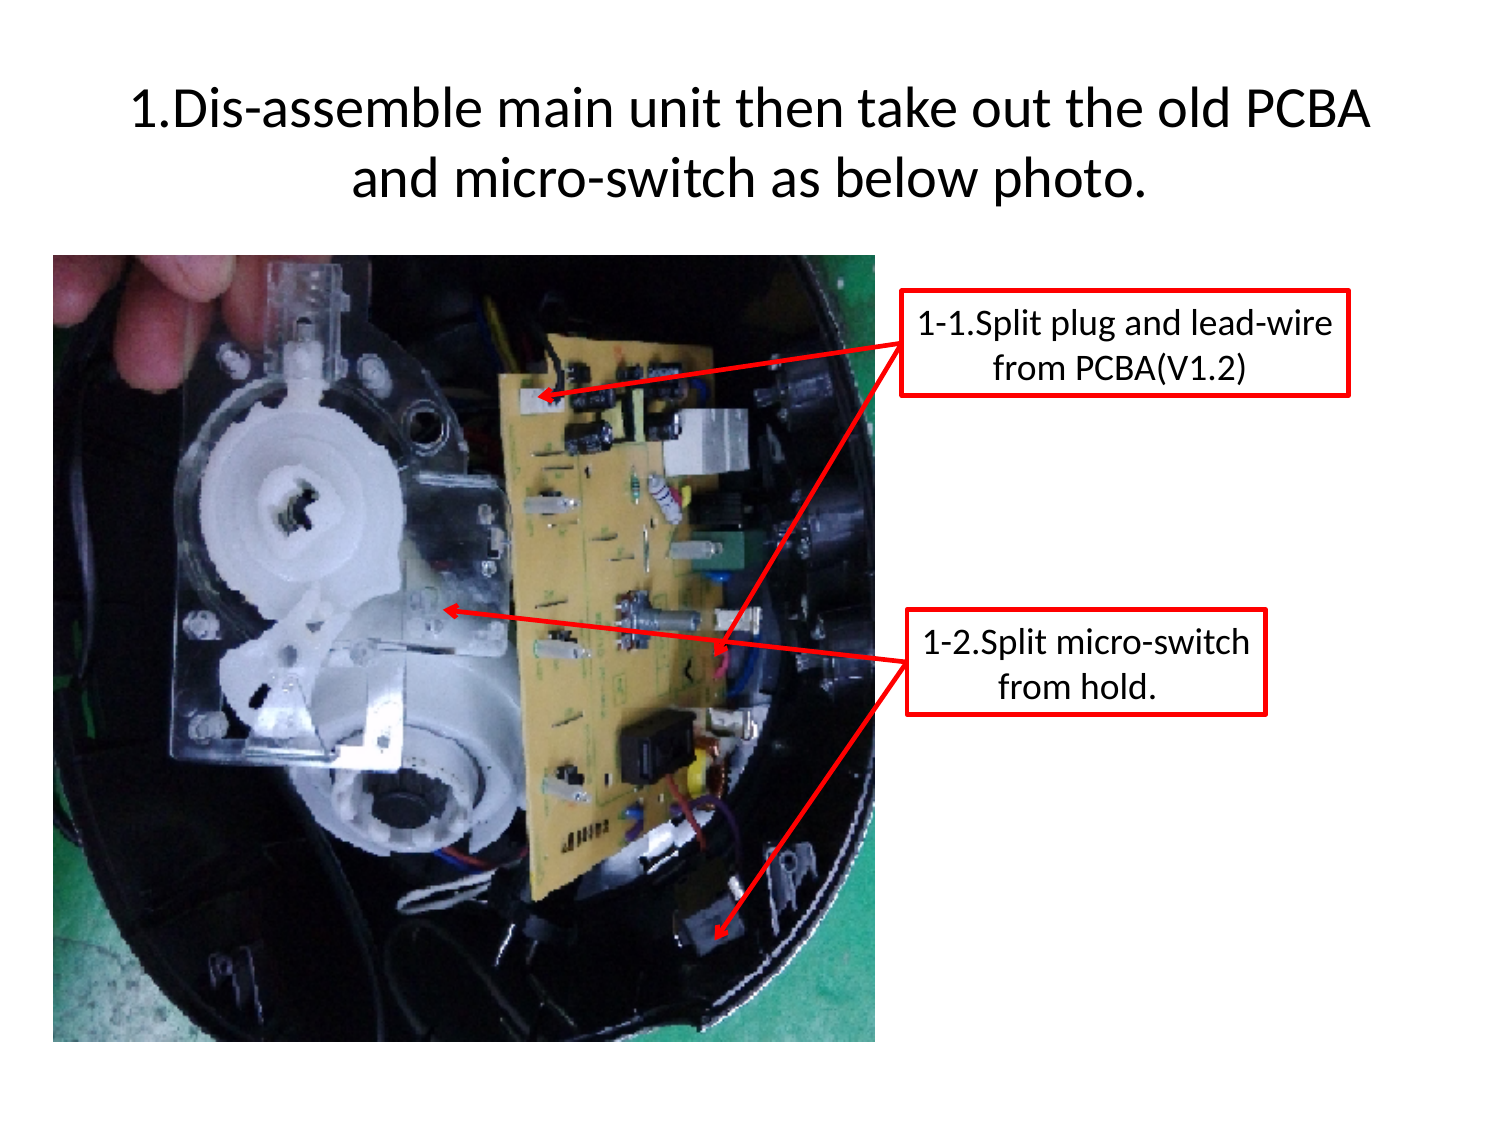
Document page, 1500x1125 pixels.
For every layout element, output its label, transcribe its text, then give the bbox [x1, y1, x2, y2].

text_box 1-1.Split plug and lead-wire from PCBA(V1.2) [901, 290, 1349, 396]
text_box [442, 609, 904, 663]
title 1.Dis-assemble main unit then take out the old PCBA and micro-switch as below photo. [75, 45, 1425, 233]
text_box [714, 662, 904, 941]
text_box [537, 343, 713, 398]
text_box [714, 343, 892, 608]
picture [52, 255, 875, 1042]
text_box 1-2.Split micro-switch from hold. [906, 609, 1266, 715]
